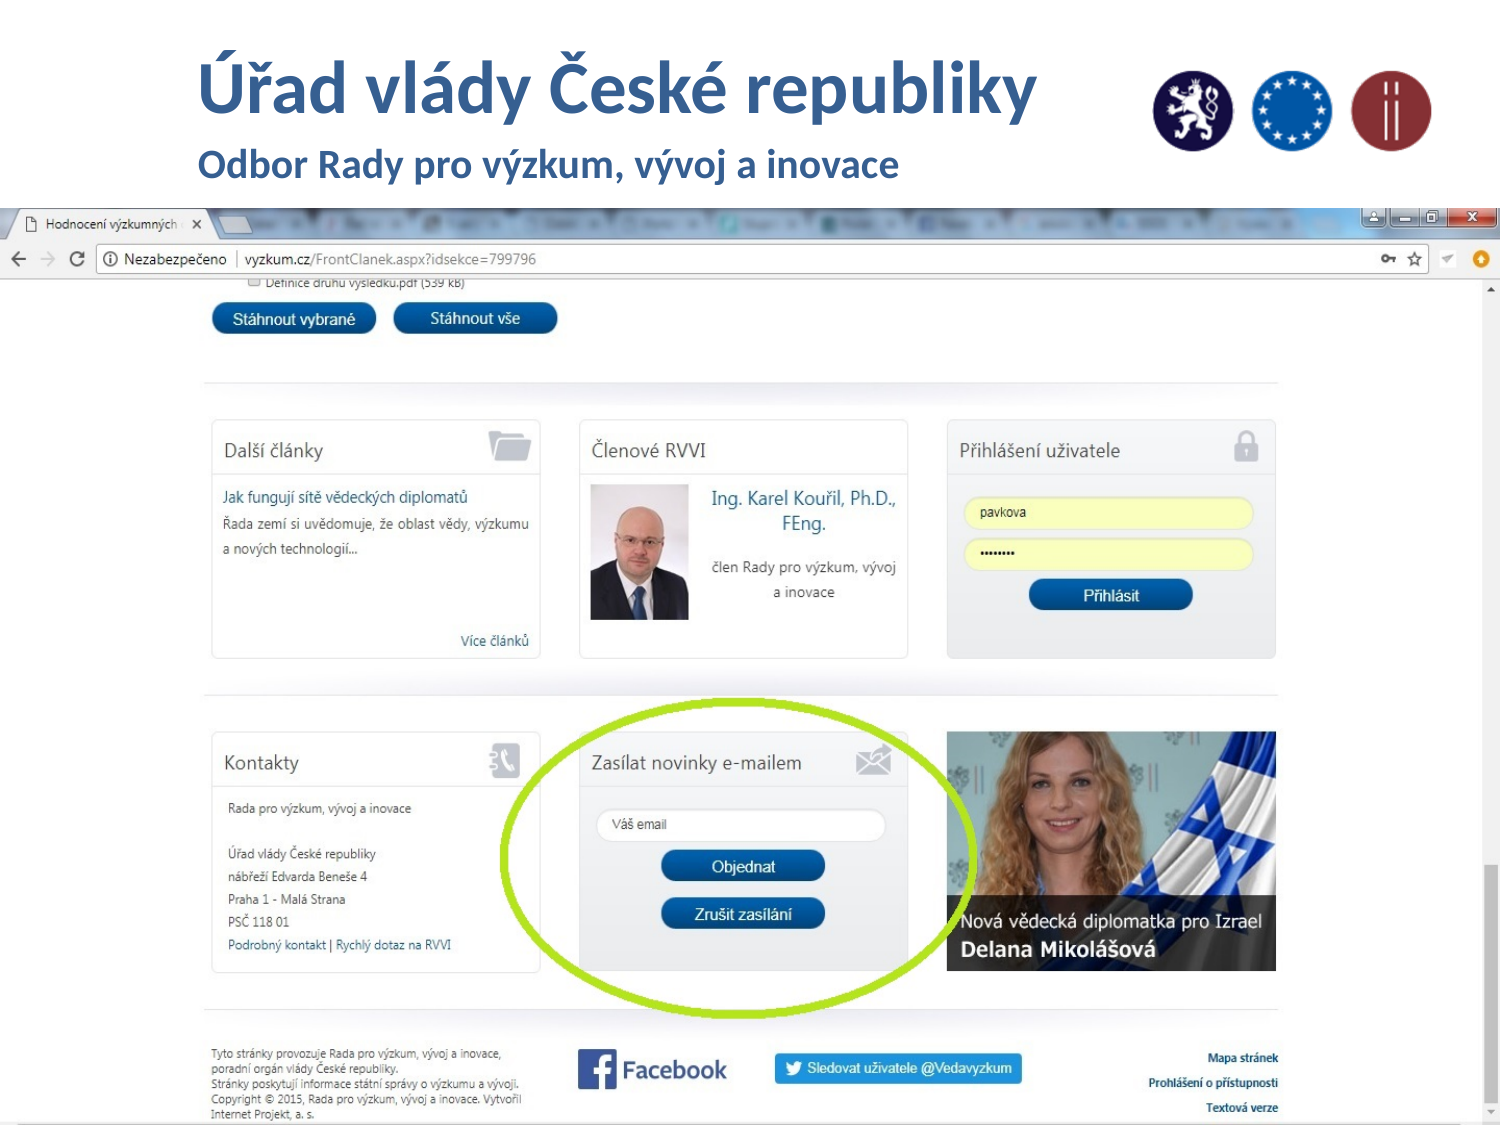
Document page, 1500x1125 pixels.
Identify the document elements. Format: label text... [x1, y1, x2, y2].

picture [0, 207, 1500, 1125]
subtitle Úřad vlády České republiky Odbor Rady pro výzkum, vývoj a inovace [183, 30, 1152, 206]
picture [1151, 66, 1435, 155]
